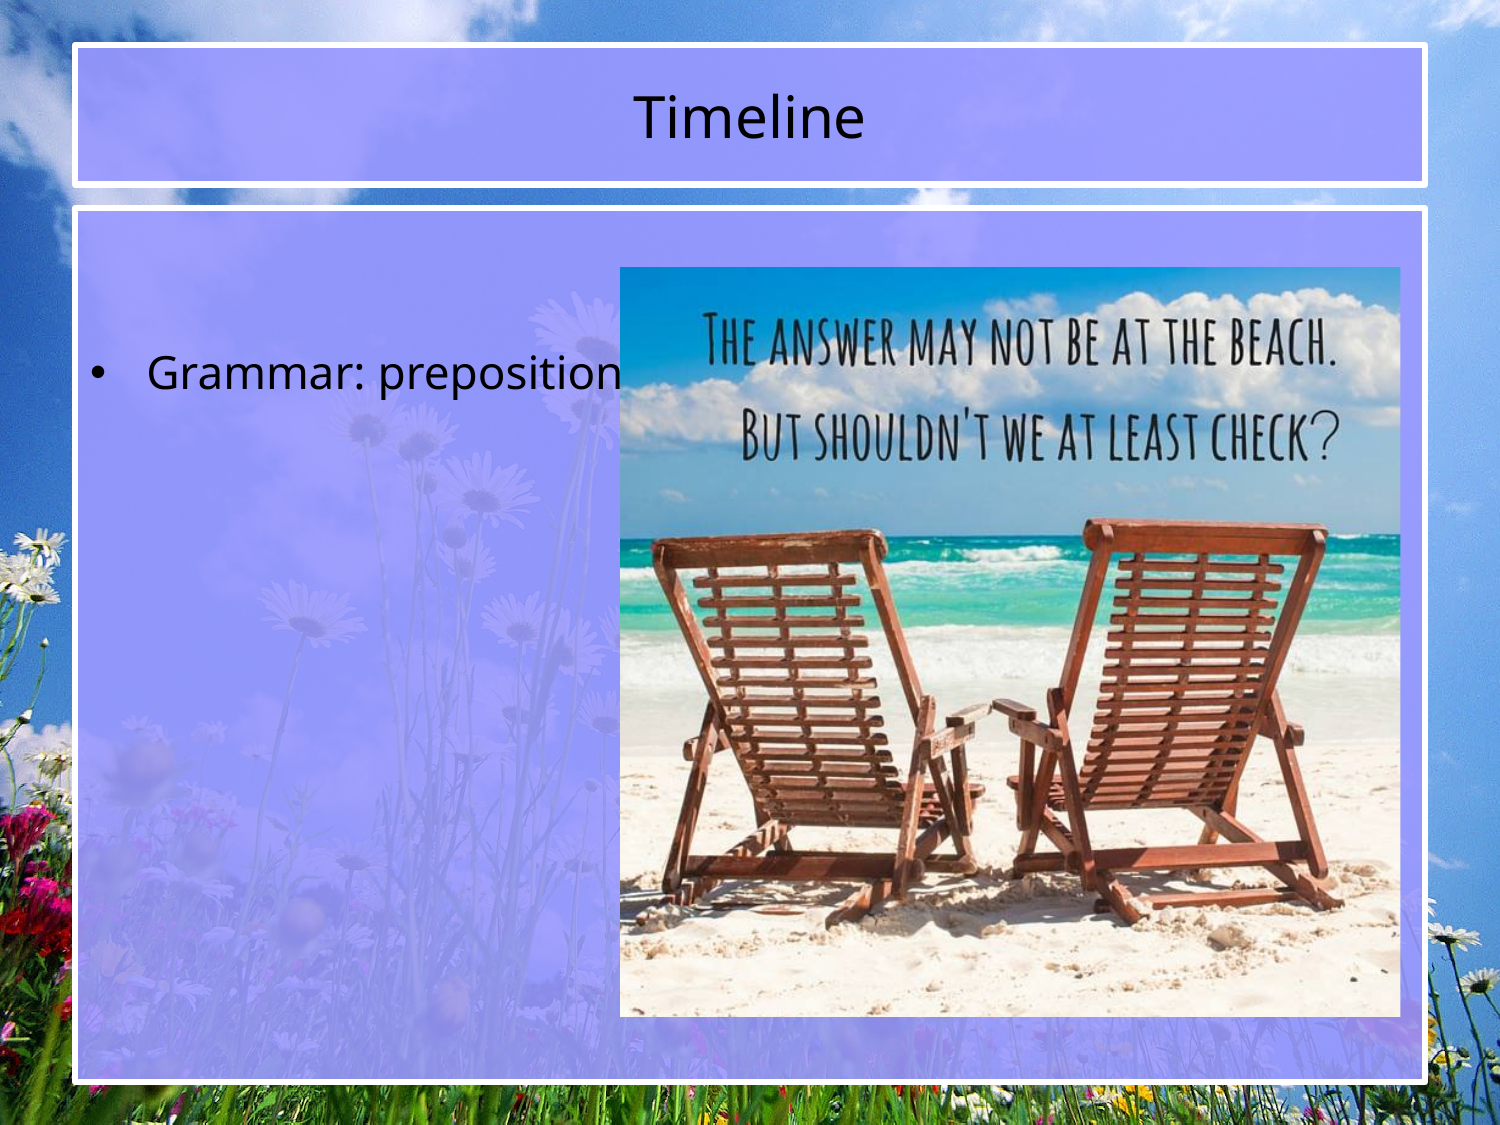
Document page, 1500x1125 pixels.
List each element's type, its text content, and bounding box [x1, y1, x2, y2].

list Grammar: prepositions [72, 205, 1428, 1085]
picture [0, 0, 1500, 1125]
title Timeline [72, 42, 1428, 188]
